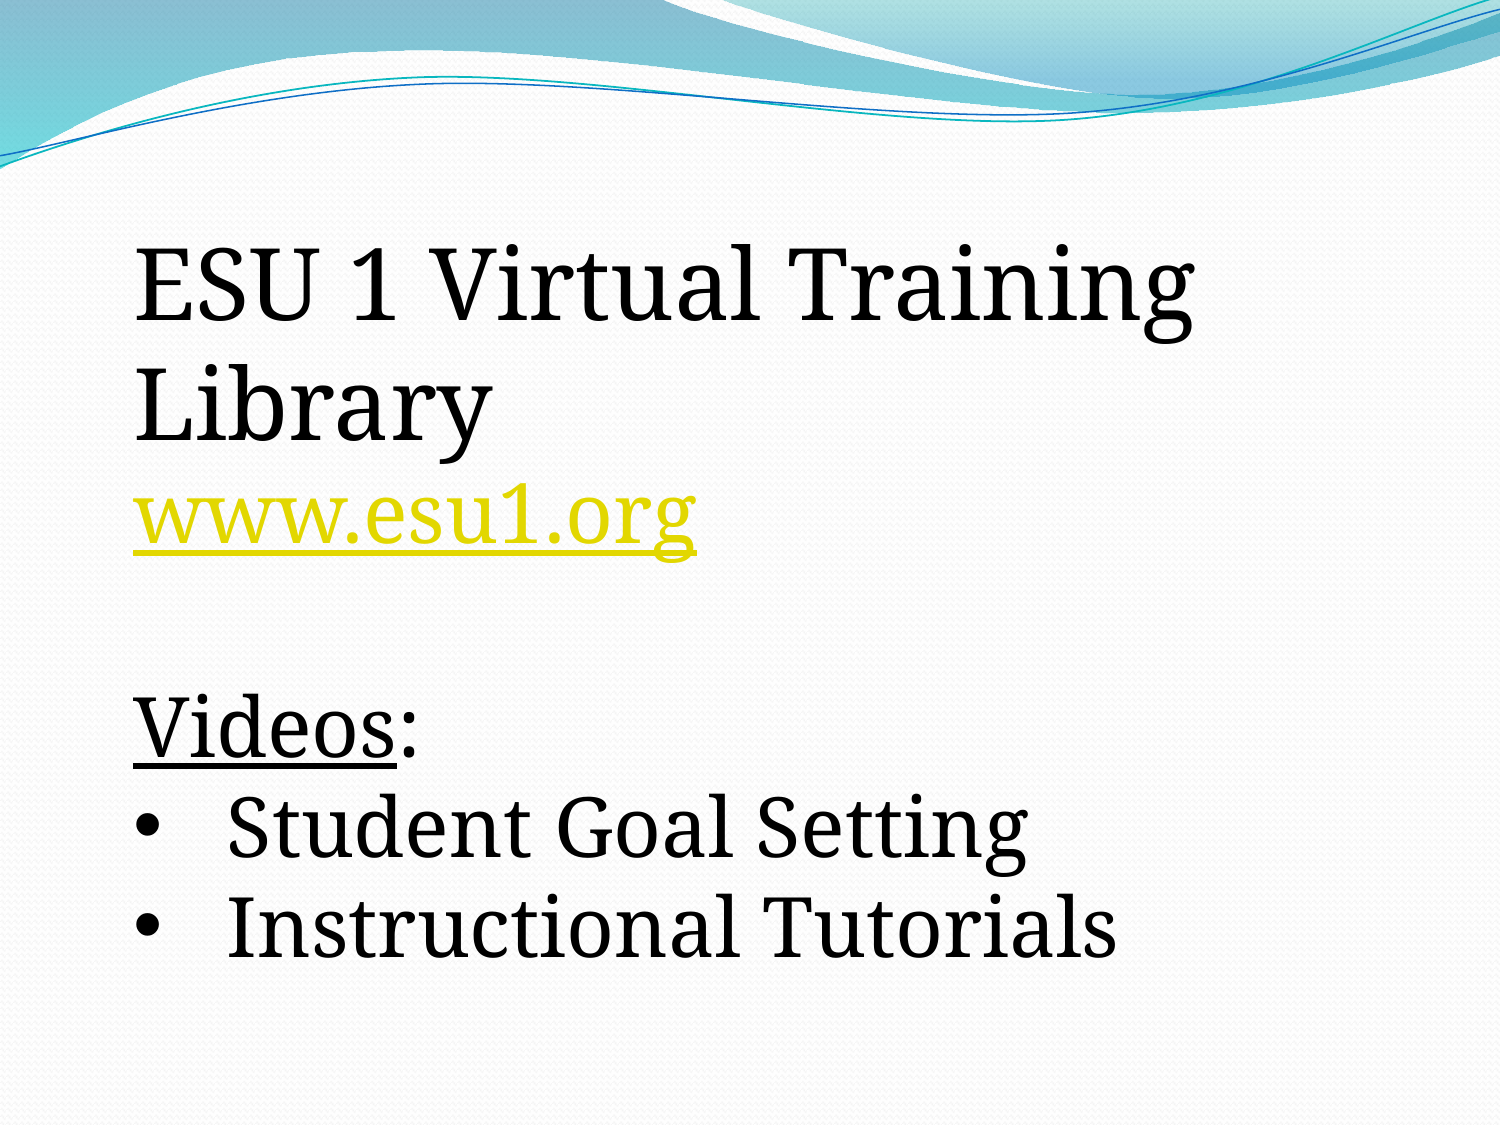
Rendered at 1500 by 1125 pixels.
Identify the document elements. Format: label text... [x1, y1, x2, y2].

text_box ESU 1 Virtual Training Library www.esu1.org Videos: Student Goal Setting Instructional Tutorials [118, 213, 1360, 982]
